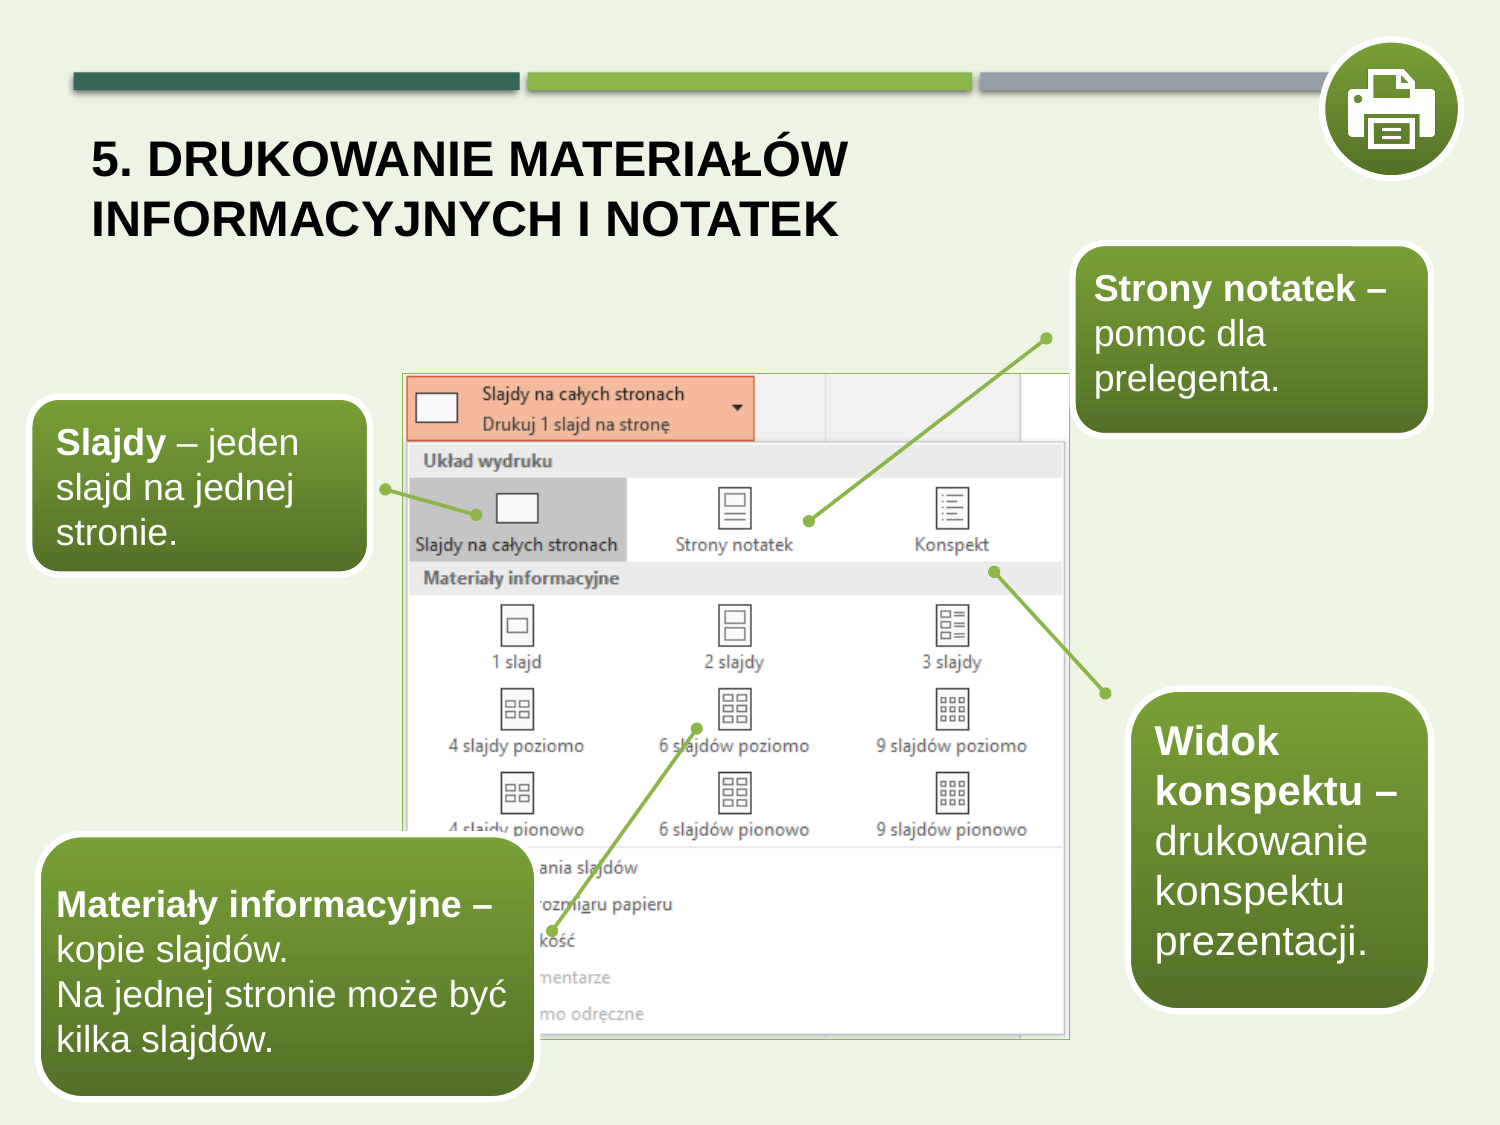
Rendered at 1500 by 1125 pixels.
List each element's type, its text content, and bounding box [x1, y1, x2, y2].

text_box [1072, 256, 1426, 437]
text_box Materiały informacyjne – kopie slajdów. Na jednej stronie może być kilka slajdów. [41, 858, 561, 1082]
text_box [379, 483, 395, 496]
text_box [346, 397, 370, 574]
text_box [1127, 706, 1429, 1012]
text_box Strony notatek – pomoc dla prelegenta. [1079, 240, 1448, 422]
text_box Slajdy – jeden slajd na jednej stronie. [41, 373, 346, 598]
text_box [1352, 166, 1431, 179]
text_box [46, 1082, 529, 1100]
text_box [42, 834, 395, 858]
text_box [1322, 63, 1339, 152]
text_box [1341, 39, 1441, 61]
picture [1343, 61, 1440, 157]
text_box [37, 861, 41, 1072]
text_box [1144, 688, 1415, 702]
title 5. Drukowanie Materiałów informacyjnych i notatek [76, 76, 1388, 255]
text_box [1445, 64, 1462, 151]
text_box Strony notatek – pomoc dla prelegenta. [1001, 332, 1053, 371]
text_box Widok konspektu – drukowanie konspektu prezentacji. [1140, 702, 1459, 976]
picture [401, 372, 1071, 1040]
text_box Widok konspektu – drukowanie konspektu prezentacji. [1076, 658, 1112, 700]
text_box [29, 402, 41, 569]
